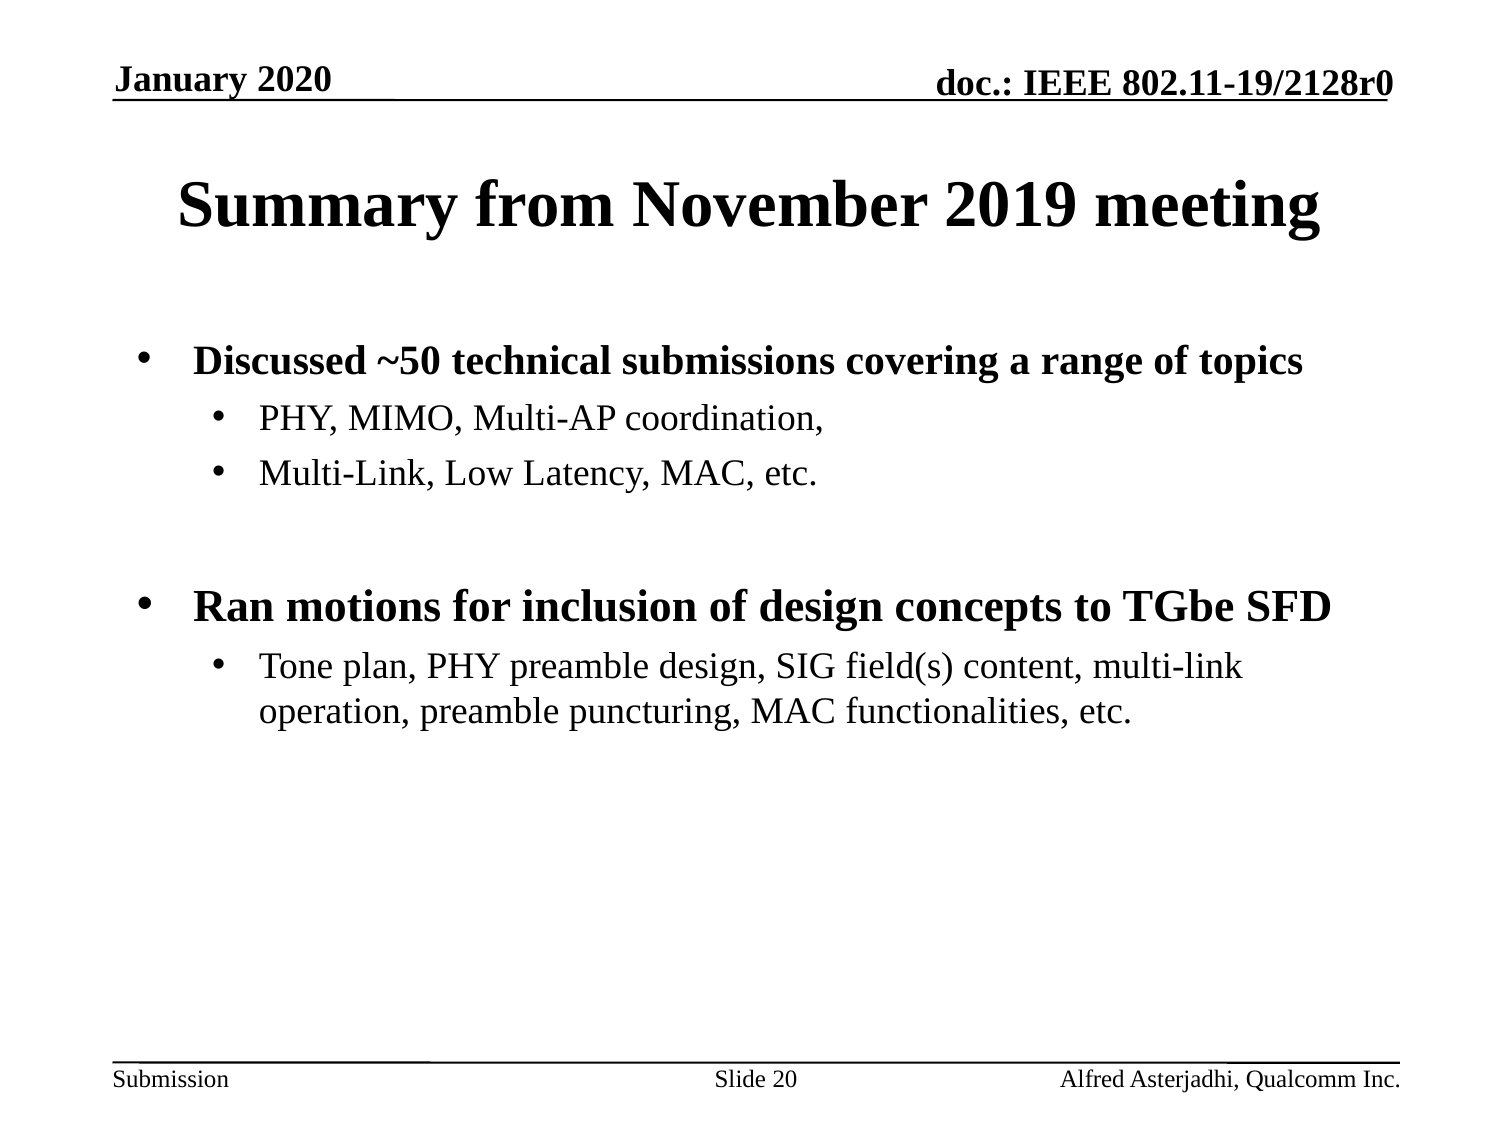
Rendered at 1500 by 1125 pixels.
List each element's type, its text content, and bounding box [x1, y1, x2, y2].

footer Alfred Asterjadhi, Qualcomm Inc. [878, 1061, 1402, 1093]
slide_number Slide 20 [712, 1061, 800, 1123]
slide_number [114, 54, 493, 100]
title Summary from November 2019 meeting [112, 112, 1388, 288]
list Discussed ~50 technical submissions covering a range of topics PHY, MIMO, Multi-AP coordination, Multi-Link, Low Latency, MAC, etc. Ran motions for inclusion of design concepts to TGbe SFD Tone plan, PHY preamble design, SIG field(s) content, multi-link operation, preamble puncturing, MAC functionalities, etc. [112, 324, 1388, 1000]
